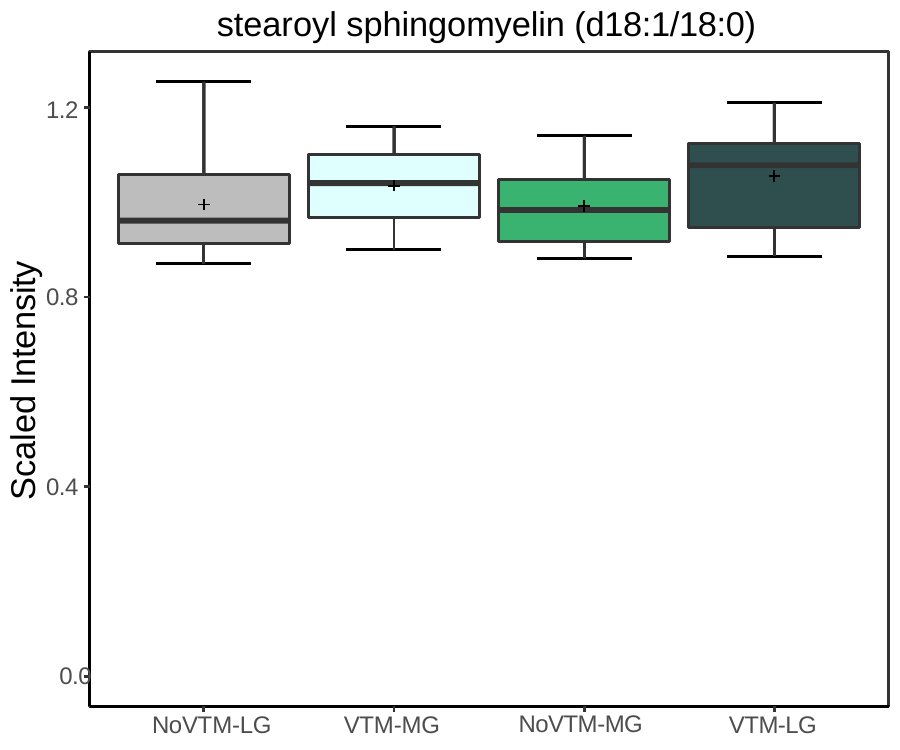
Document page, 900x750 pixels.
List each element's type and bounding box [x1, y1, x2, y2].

text_box [44, 0, 891, 738]
slide_number [150, 713, 300, 750]
footer [57, 661, 95, 750]
text_box [1, 256, 82, 503]
